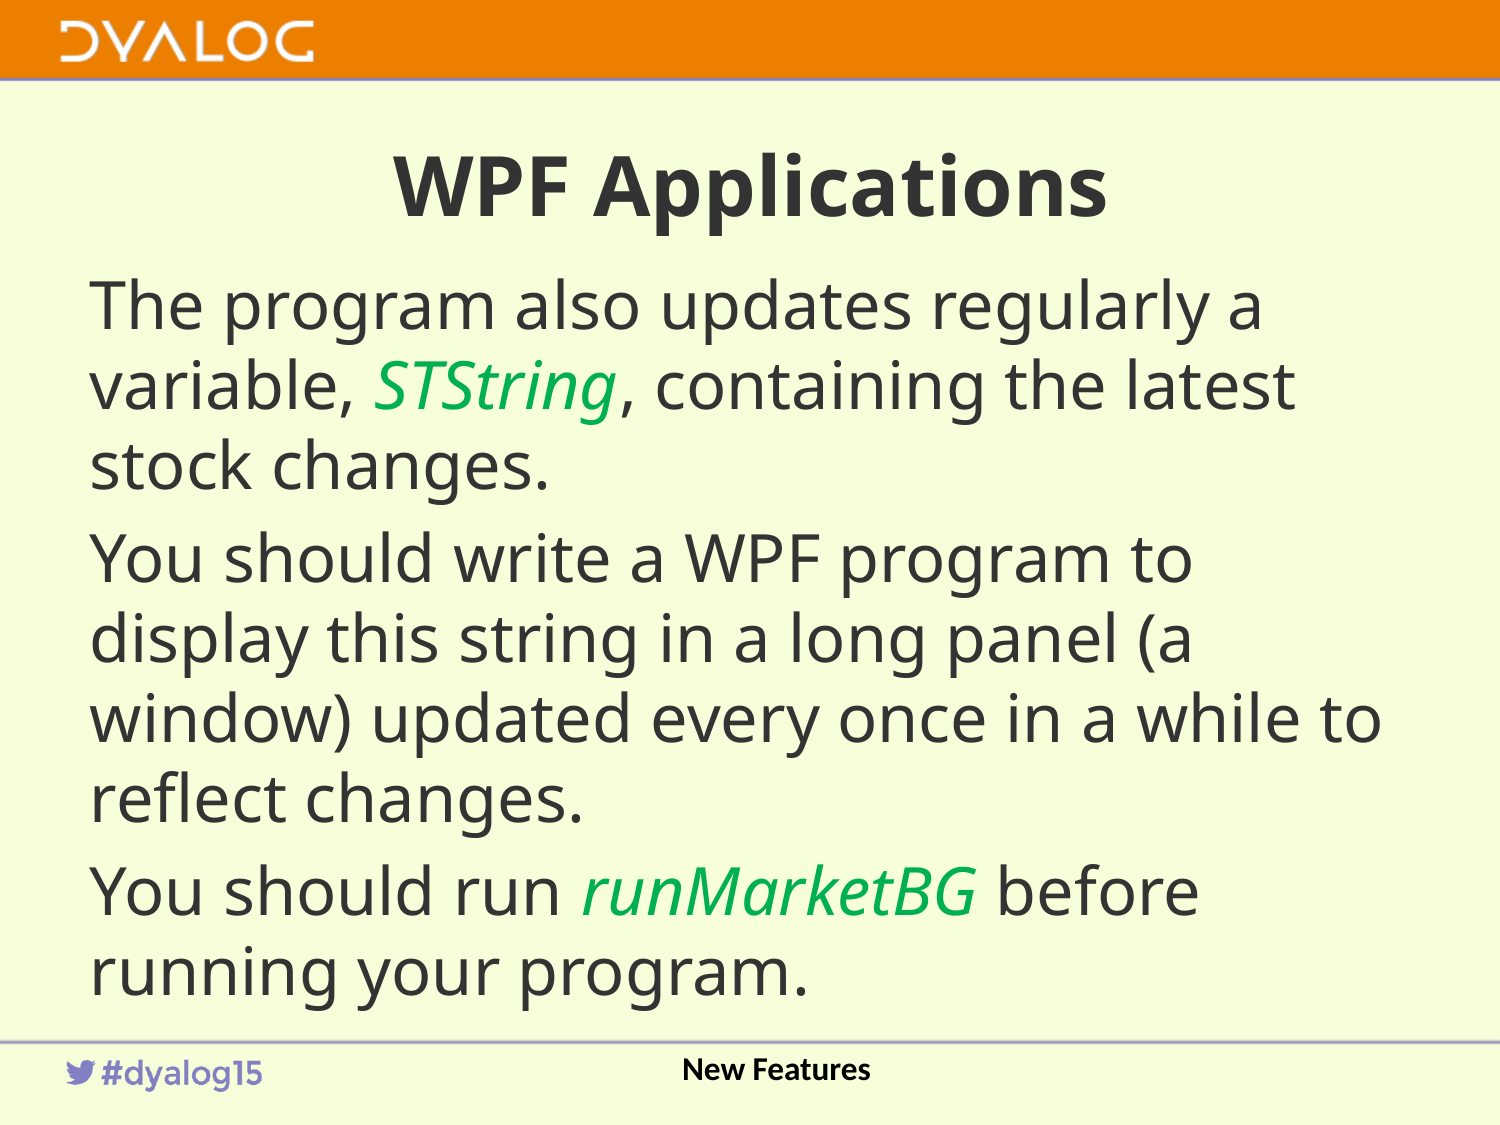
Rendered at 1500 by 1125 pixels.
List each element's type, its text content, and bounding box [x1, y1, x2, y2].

picture [0, 0, 1500, 1125]
list The program also updates regularly a variable, STString, containing the latest stock changes. You should write a WPF program to display this string in a long panel (a window) updated every once in a while to reflect changes. You should run runMarketBG before running your program. [75, 255, 1425, 958]
footer New Features [667, 1039, 892, 1100]
title WPF Applications [76, 125, 1427, 256]
